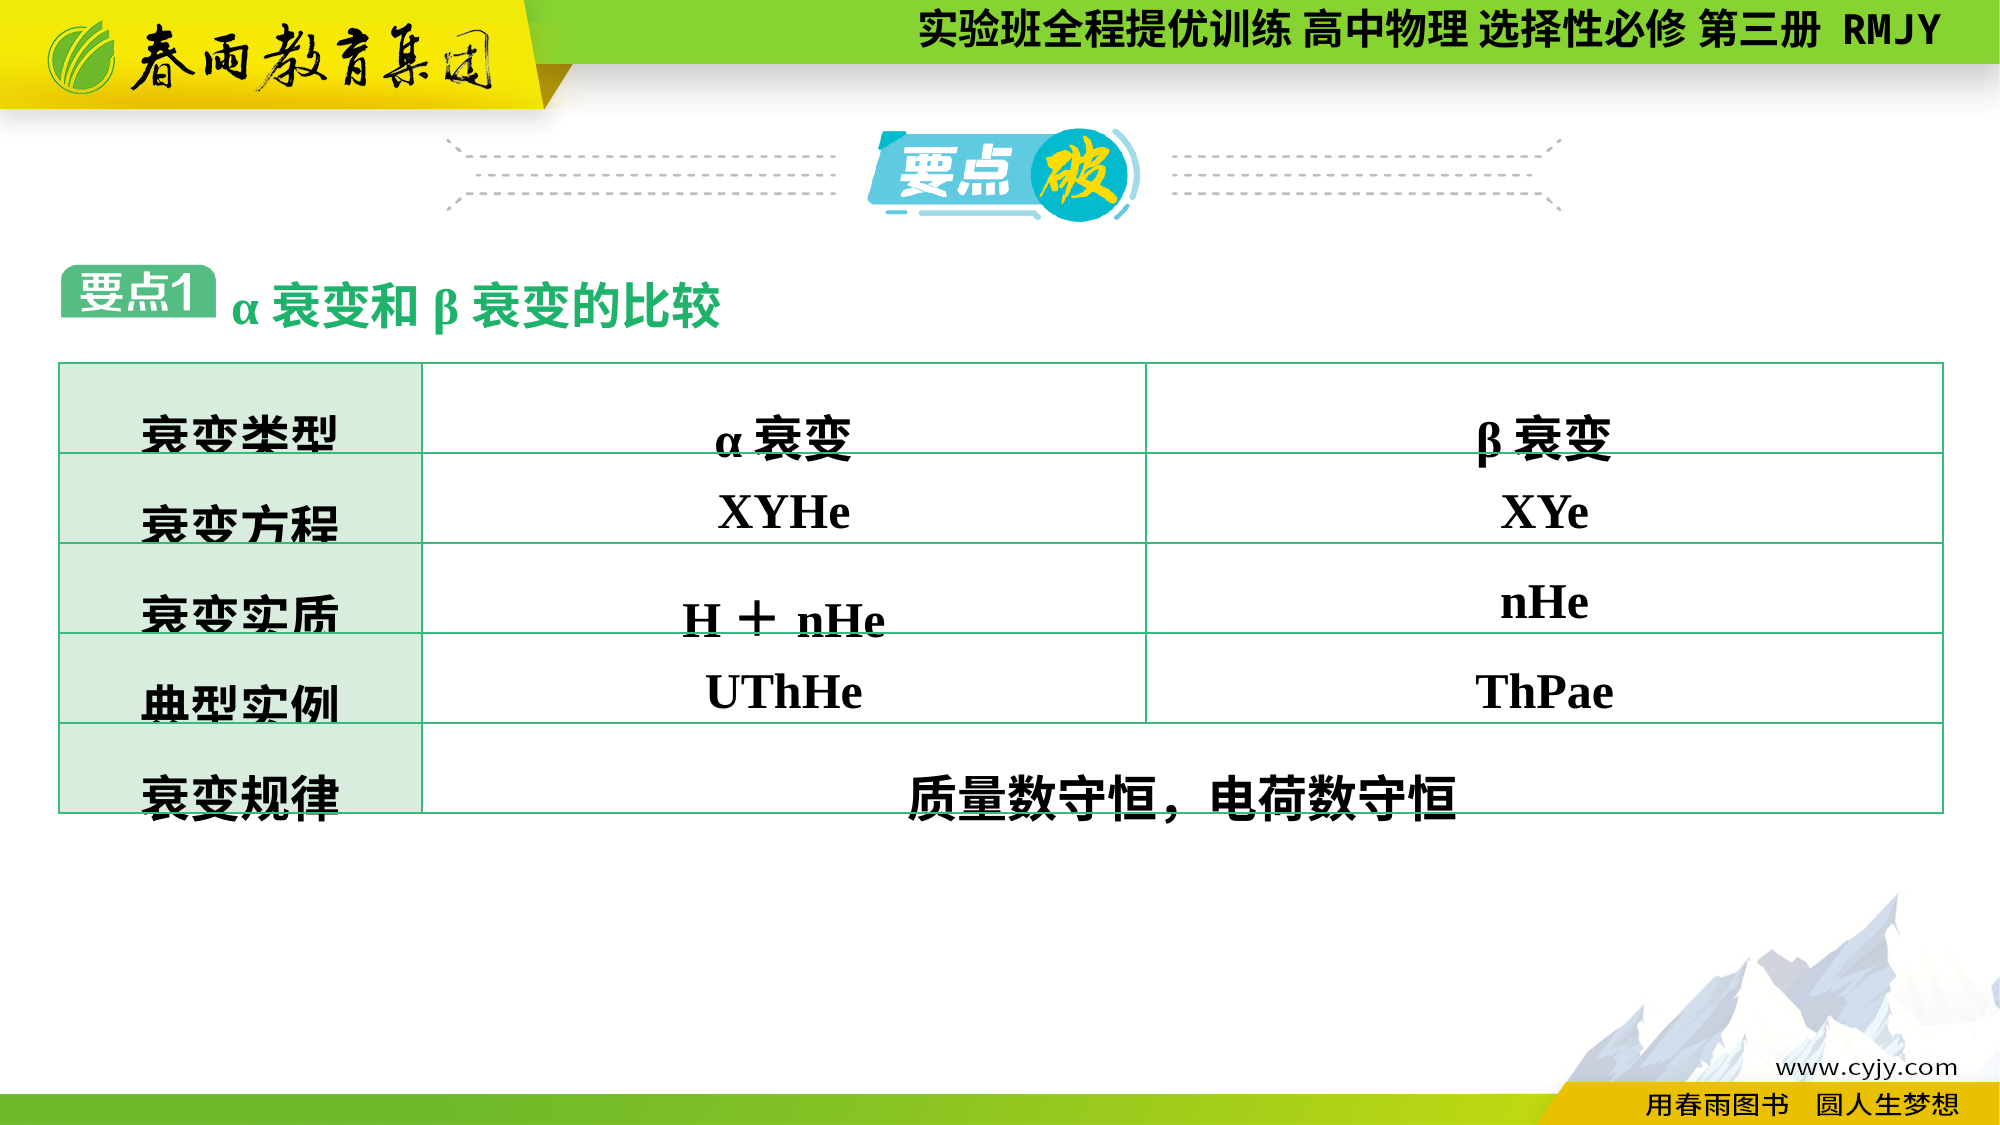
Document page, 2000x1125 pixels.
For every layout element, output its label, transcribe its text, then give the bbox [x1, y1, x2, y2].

text_box α衰变和β衰变的比较 [216, 237, 1944, 343]
picture [0, 0, 2000, 1125]
